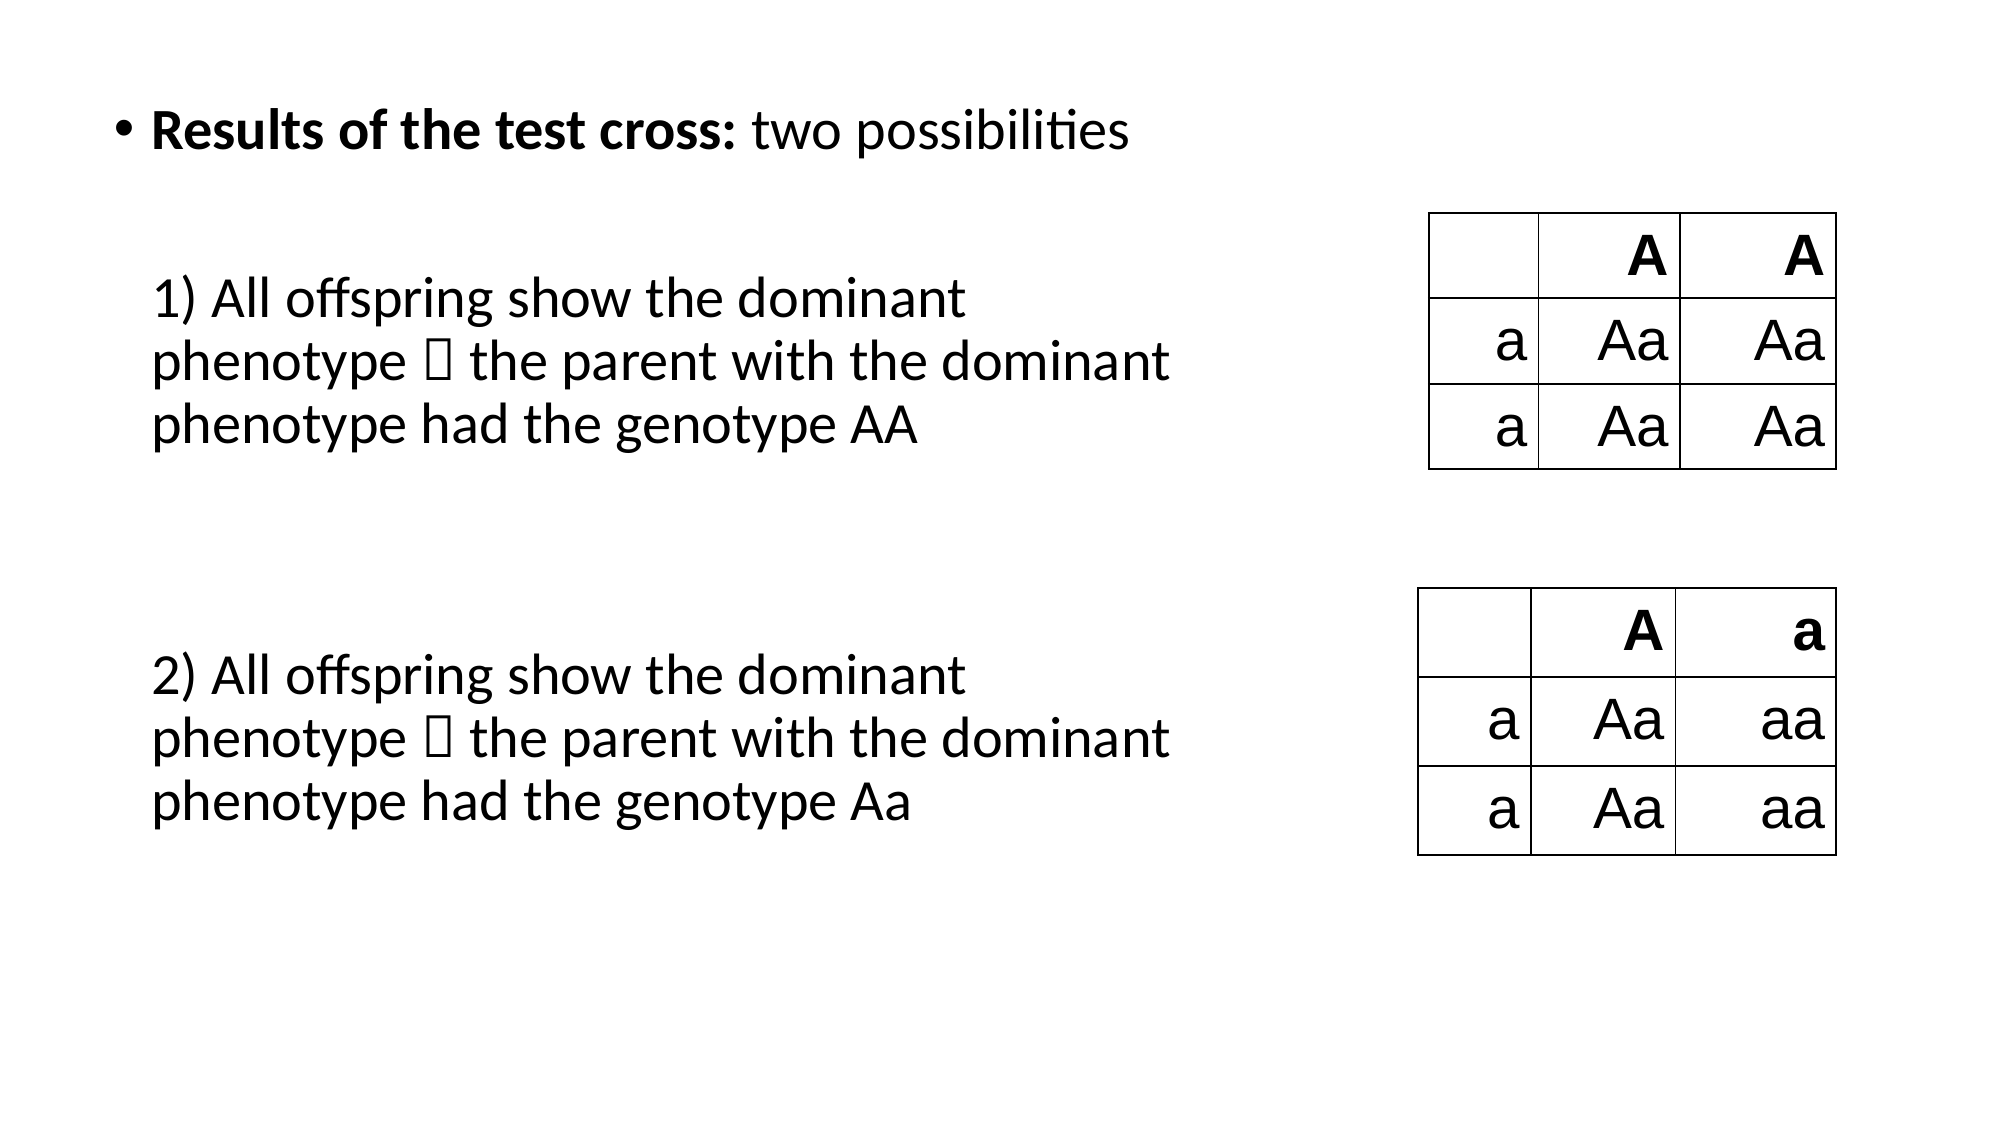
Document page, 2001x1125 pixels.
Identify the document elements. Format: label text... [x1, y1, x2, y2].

table_cell Aa [1681, 299, 1835, 383]
table_header A [1532, 589, 1675, 676]
table_header [1419, 589, 1530, 676]
table_cell a [1430, 385, 1538, 468]
table_cell a [1419, 678, 1530, 765]
table_header [1430, 214, 1538, 297]
table_cell Aa [1539, 385, 1679, 468]
table_cell aa [1676, 767, 1835, 854]
table_cell Aa [1539, 299, 1679, 383]
table_cell Aa [1681, 385, 1835, 468]
table_cell Aa [1532, 678, 1675, 765]
table_cell a [1419, 767, 1530, 854]
table_cell Aa [1532, 767, 1675, 854]
table_header A [1681, 214, 1835, 297]
table_header A [1539, 214, 1679, 297]
table_header a [1676, 589, 1835, 676]
table_cell a [1430, 299, 1538, 383]
list Results of the test cross: two possibilities 1) All offspring show the dominant phenotype  the parent with the dominant phenotype had the genotype AA 2) All offspring show the dominant phenotype  the parent with the dominant phenotype had the genotype Aa [98, 92, 1205, 988]
table_cell aa [1676, 678, 1835, 765]
